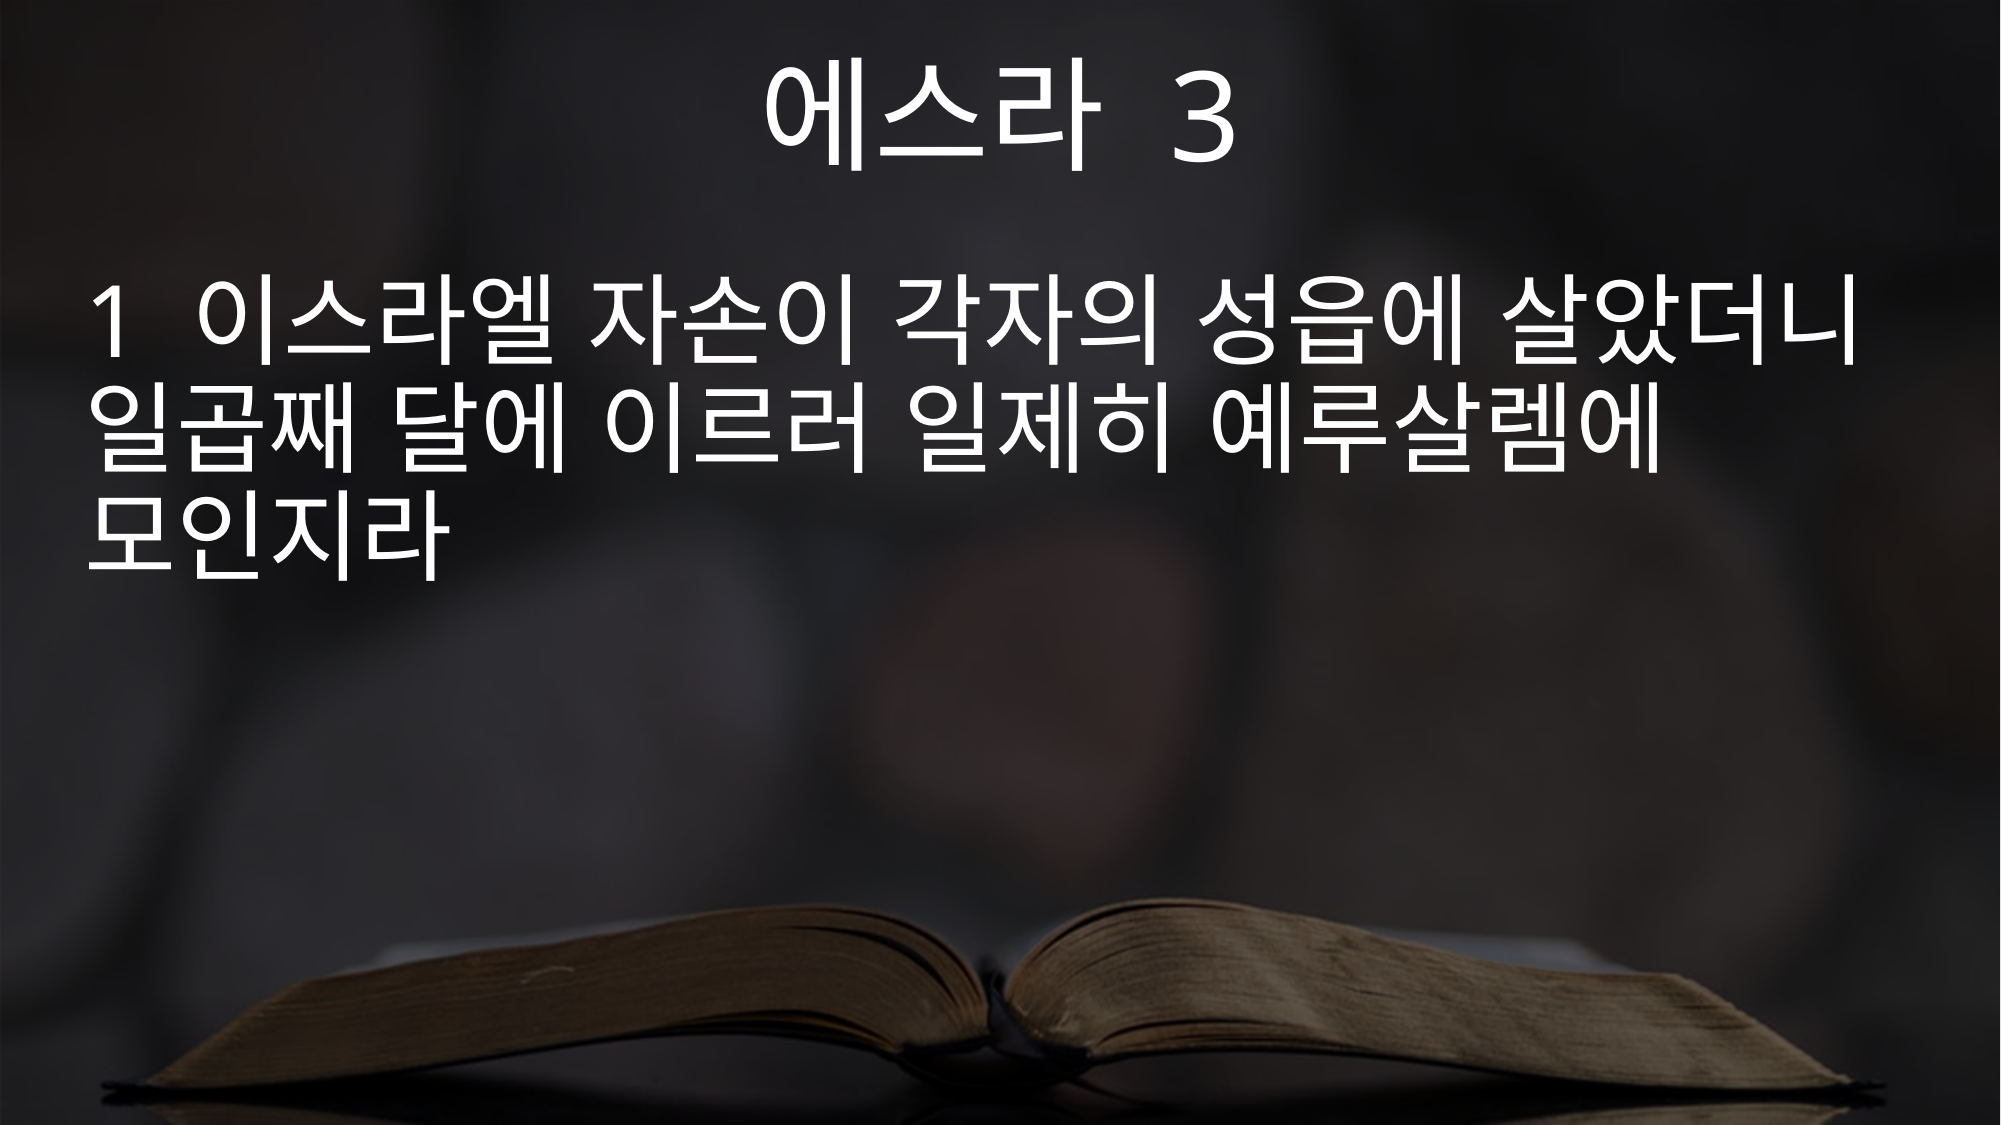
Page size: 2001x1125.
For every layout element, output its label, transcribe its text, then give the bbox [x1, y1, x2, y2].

list 1 이스라엘 자손이 각자의 성읍에 살았더니 일곱째 달에 이르러 일제히 예루살렘에 모인지라 [69, 263, 1953, 423]
picture [0, 0, 2001, 1125]
footer 에스라 3 [0, 32, 2000, 192]
